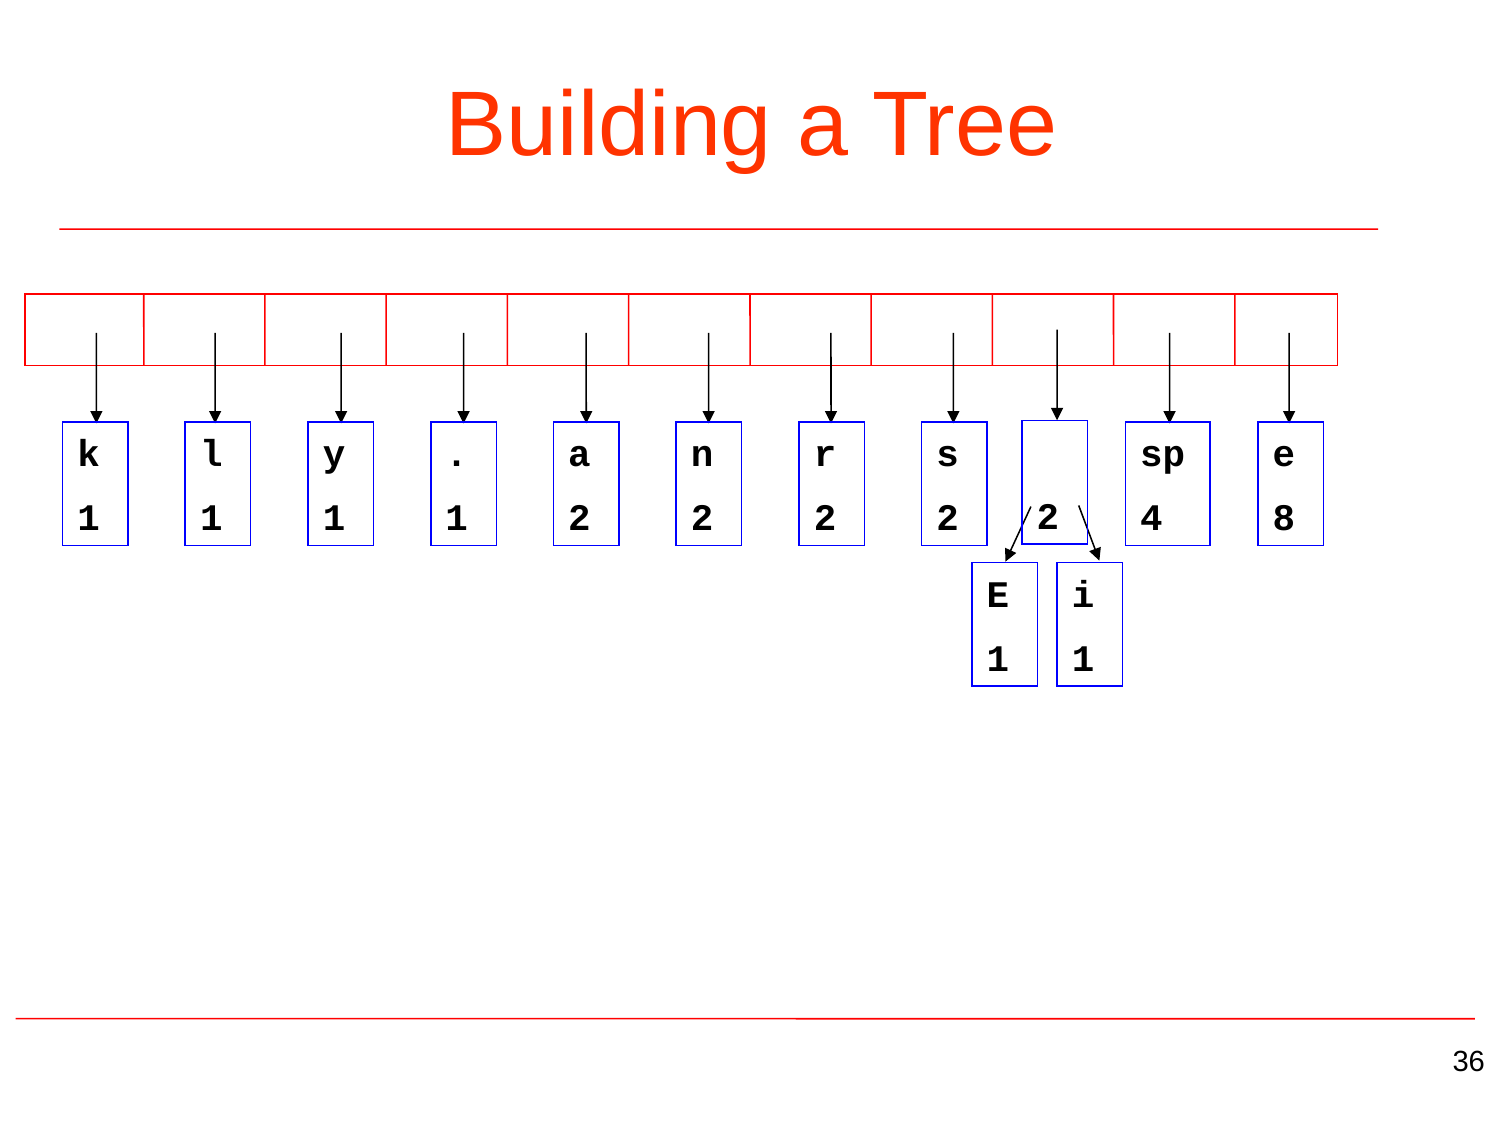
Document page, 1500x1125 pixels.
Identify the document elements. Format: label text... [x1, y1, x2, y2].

text_box sp 4 [1125, 421, 1210, 546]
text_box n 2 [676, 421, 742, 546]
text_box [1282, 332, 1296, 421]
text_box [751, 293, 871, 366]
text_box [334, 332, 348, 421]
text_box [208, 332, 222, 421]
text_box [872, 293, 992, 366]
text_box 2 [1021, 420, 1088, 545]
text_box [387, 293, 507, 366]
text_box l 1 [185, 421, 251, 546]
text_box . 1 [430, 421, 497, 546]
text_box [580, 332, 593, 421]
text_box a 2 [553, 421, 619, 546]
text_box E 1 [971, 562, 1038, 687]
text_box [824, 332, 838, 421]
text_box e 8 [1257, 421, 1324, 546]
text_box [90, 332, 103, 421]
text_box [1088, 529, 1101, 561]
text_box [1163, 332, 1176, 421]
text_box [1050, 329, 1064, 421]
title Building a Tree [114, 24, 1390, 213]
text_box [265, 293, 386, 366]
text_box [457, 332, 470, 421]
text_box i 1 [1057, 562, 1123, 687]
text_box [1114, 293, 1234, 366]
text_box [702, 332, 715, 421]
text_box [947, 332, 960, 421]
text_box [993, 293, 1113, 366]
text_box y 1 [308, 421, 374, 546]
text_box [144, 293, 264, 366]
text_box s 2 [921, 421, 988, 546]
text_box [1005, 527, 1021, 562]
text_box k 1 [62, 421, 129, 546]
text_box r 2 [798, 421, 865, 546]
text_box [508, 293, 628, 366]
text_box [629, 293, 750, 366]
text_box [1235, 293, 1338, 366]
slide_number 36 [1149, 1034, 1500, 1113]
text_box [24, 293, 143, 366]
